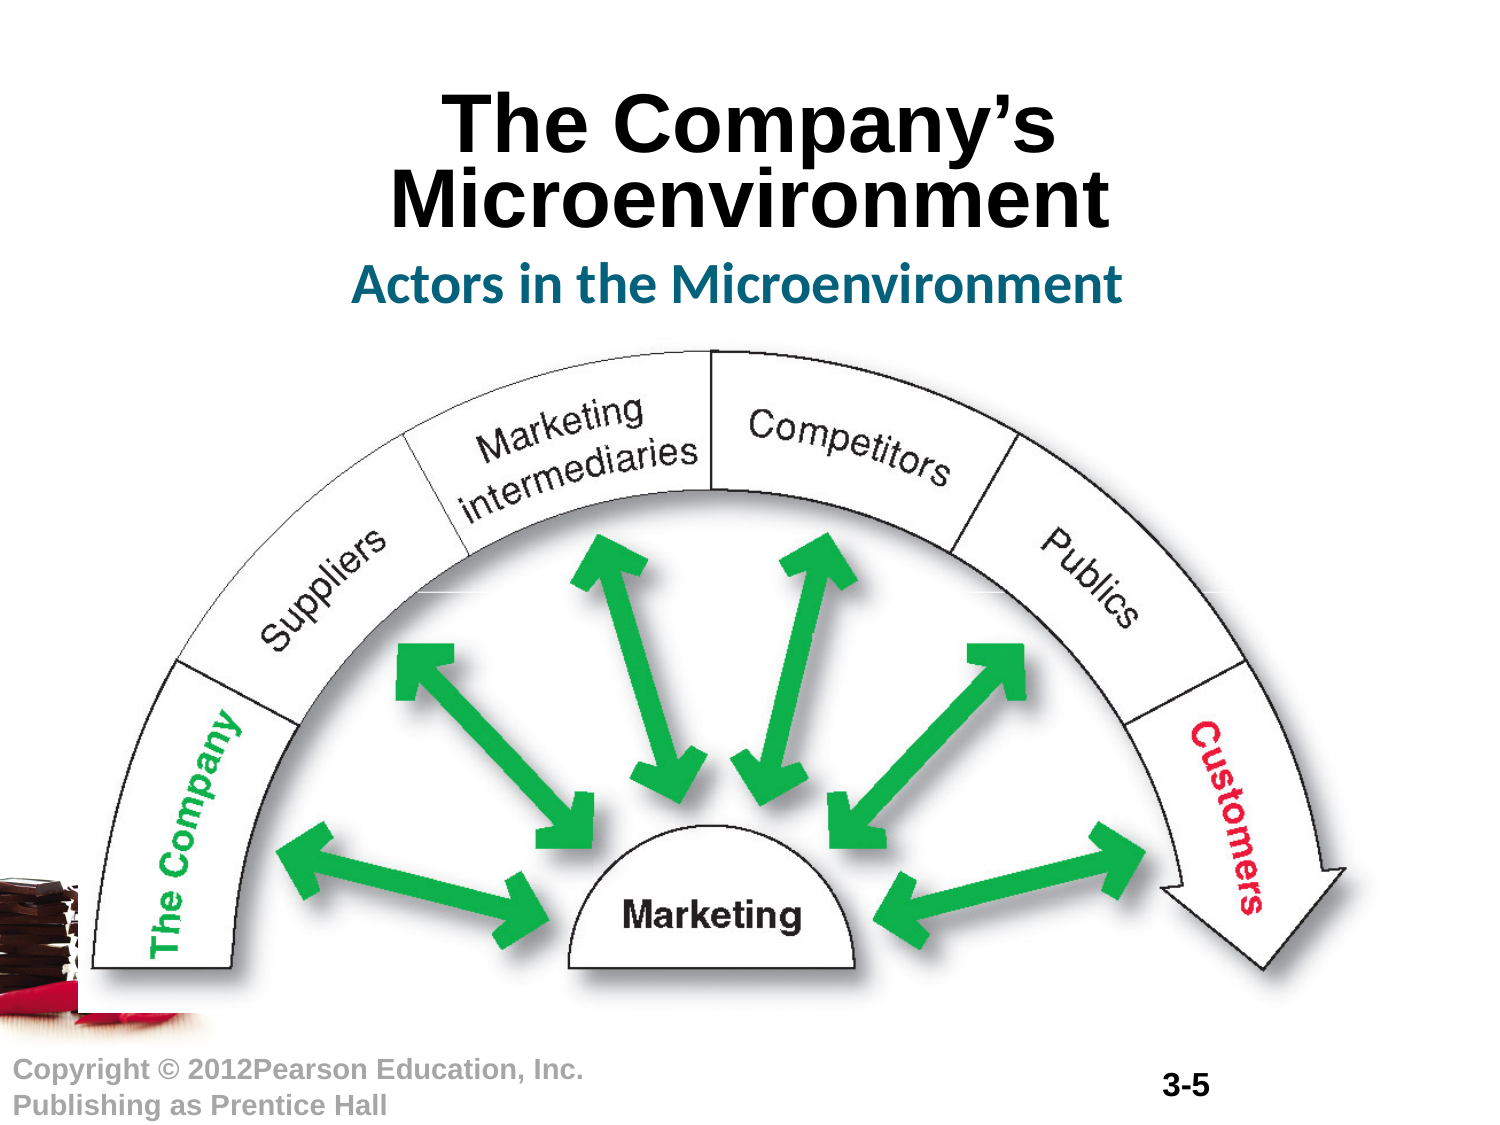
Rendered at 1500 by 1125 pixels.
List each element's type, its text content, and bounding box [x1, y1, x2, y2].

title The Company’s Microenvironment [112, 37, 1388, 226]
picture [0, 337, 1388, 1050]
list Actors in the Microenvironment [149, 237, 1326, 301]
